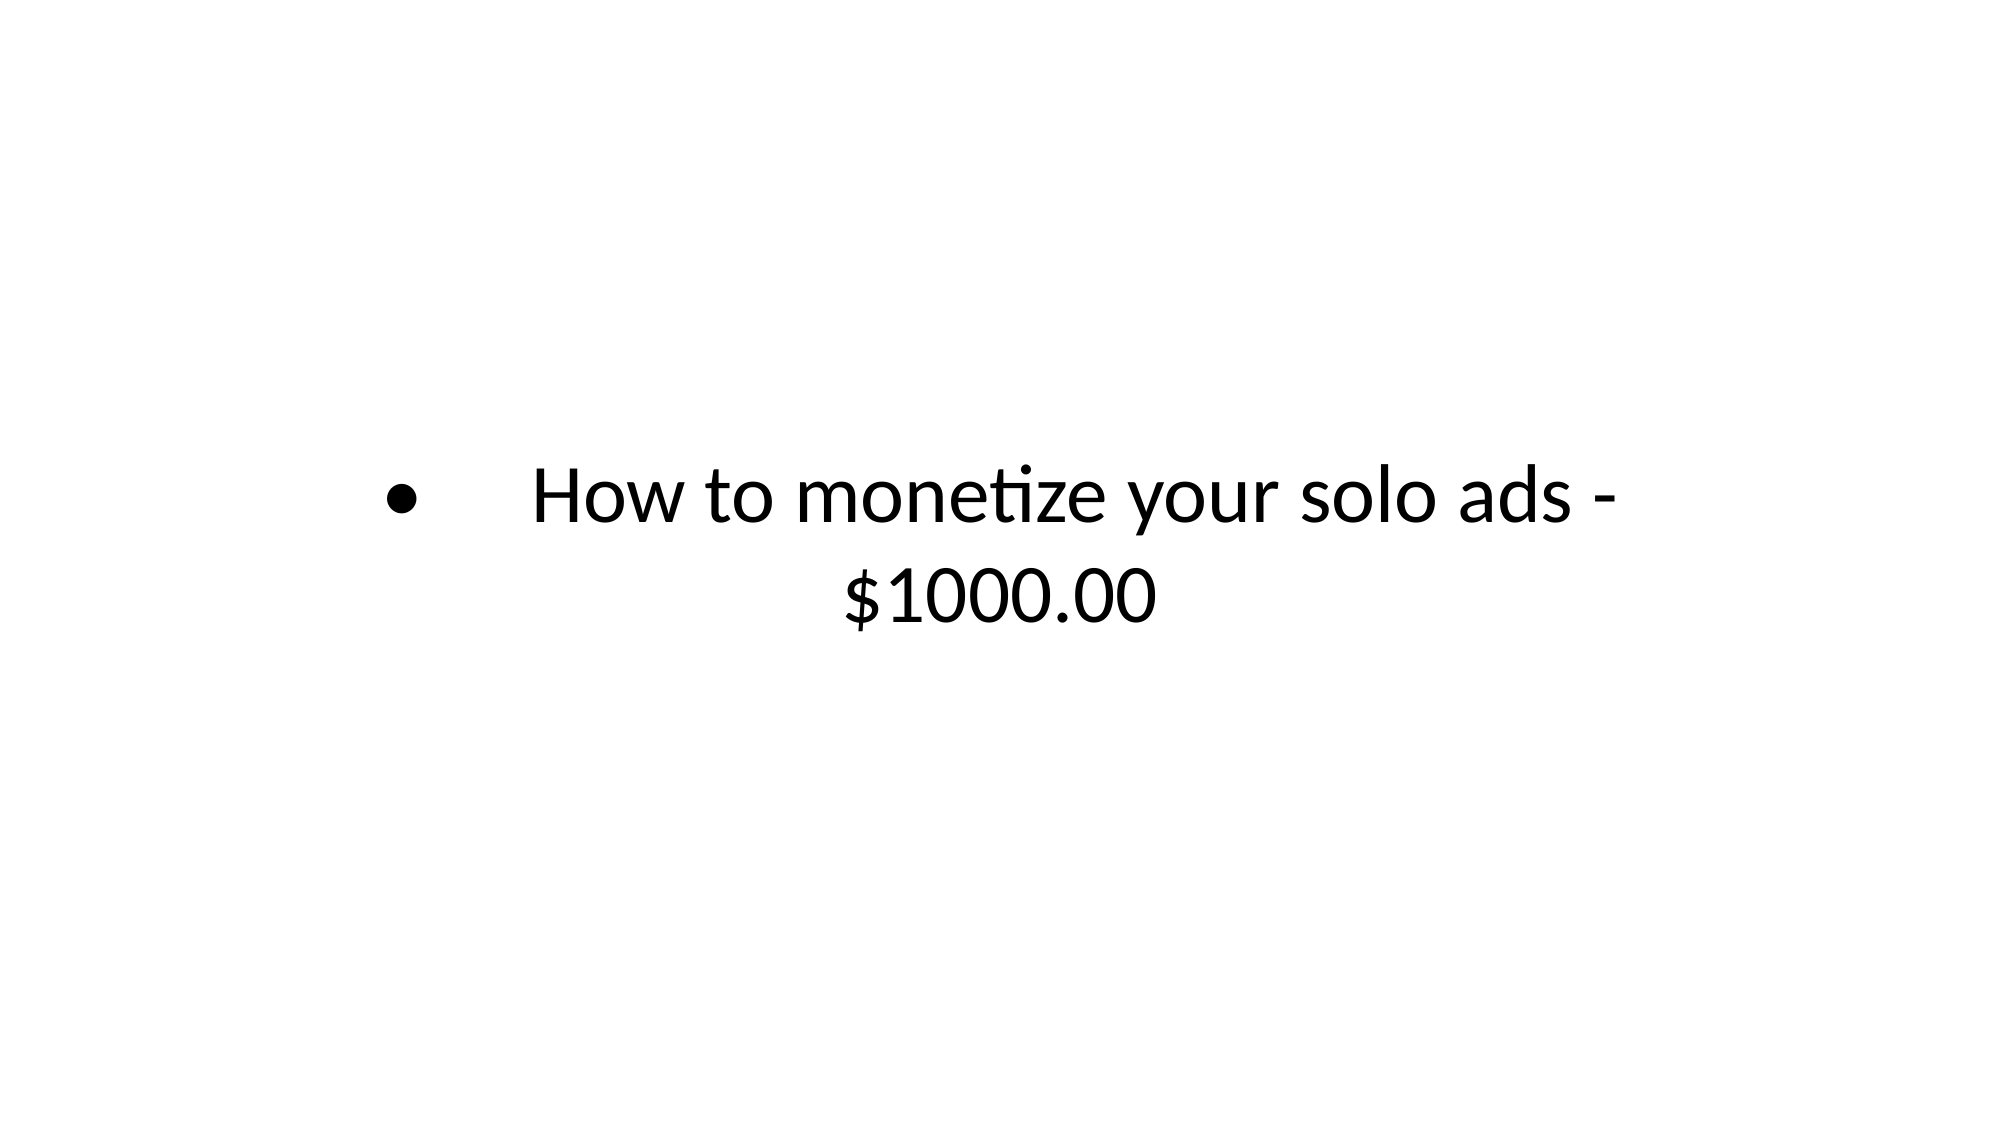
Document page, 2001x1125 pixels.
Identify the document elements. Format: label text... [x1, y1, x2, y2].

text_box • How to monetize your solo ads - $1000.00 [294, 332, 1706, 647]
